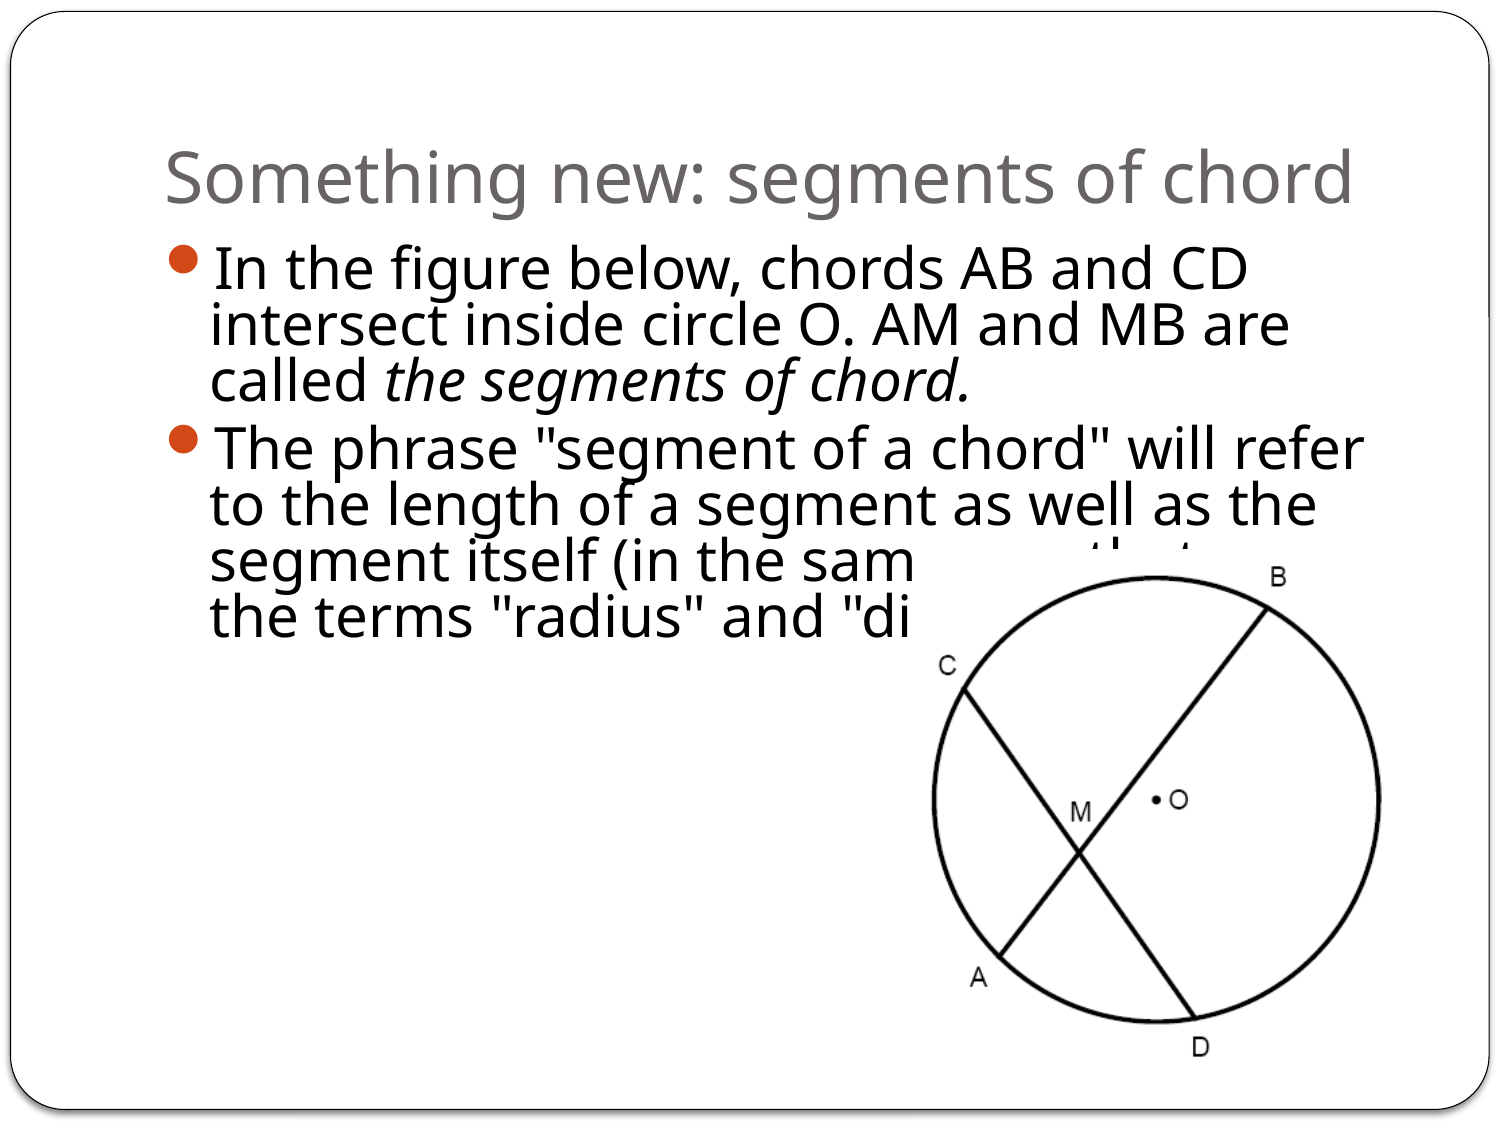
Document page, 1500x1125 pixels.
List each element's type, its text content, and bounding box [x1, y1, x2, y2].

picture [912, 549, 1405, 1080]
title Something new: segments of chord [150, 45, 1425, 233]
list In the figure below, chords AB and CD intersect inside circle O. AM and MB are called the segments of chord. The phrase "segment of a chord" will refer to the length of a segment as well as the segment itself (in the same way that we use the terms "radius" and "diameter"). [150, 237, 1425, 988]
